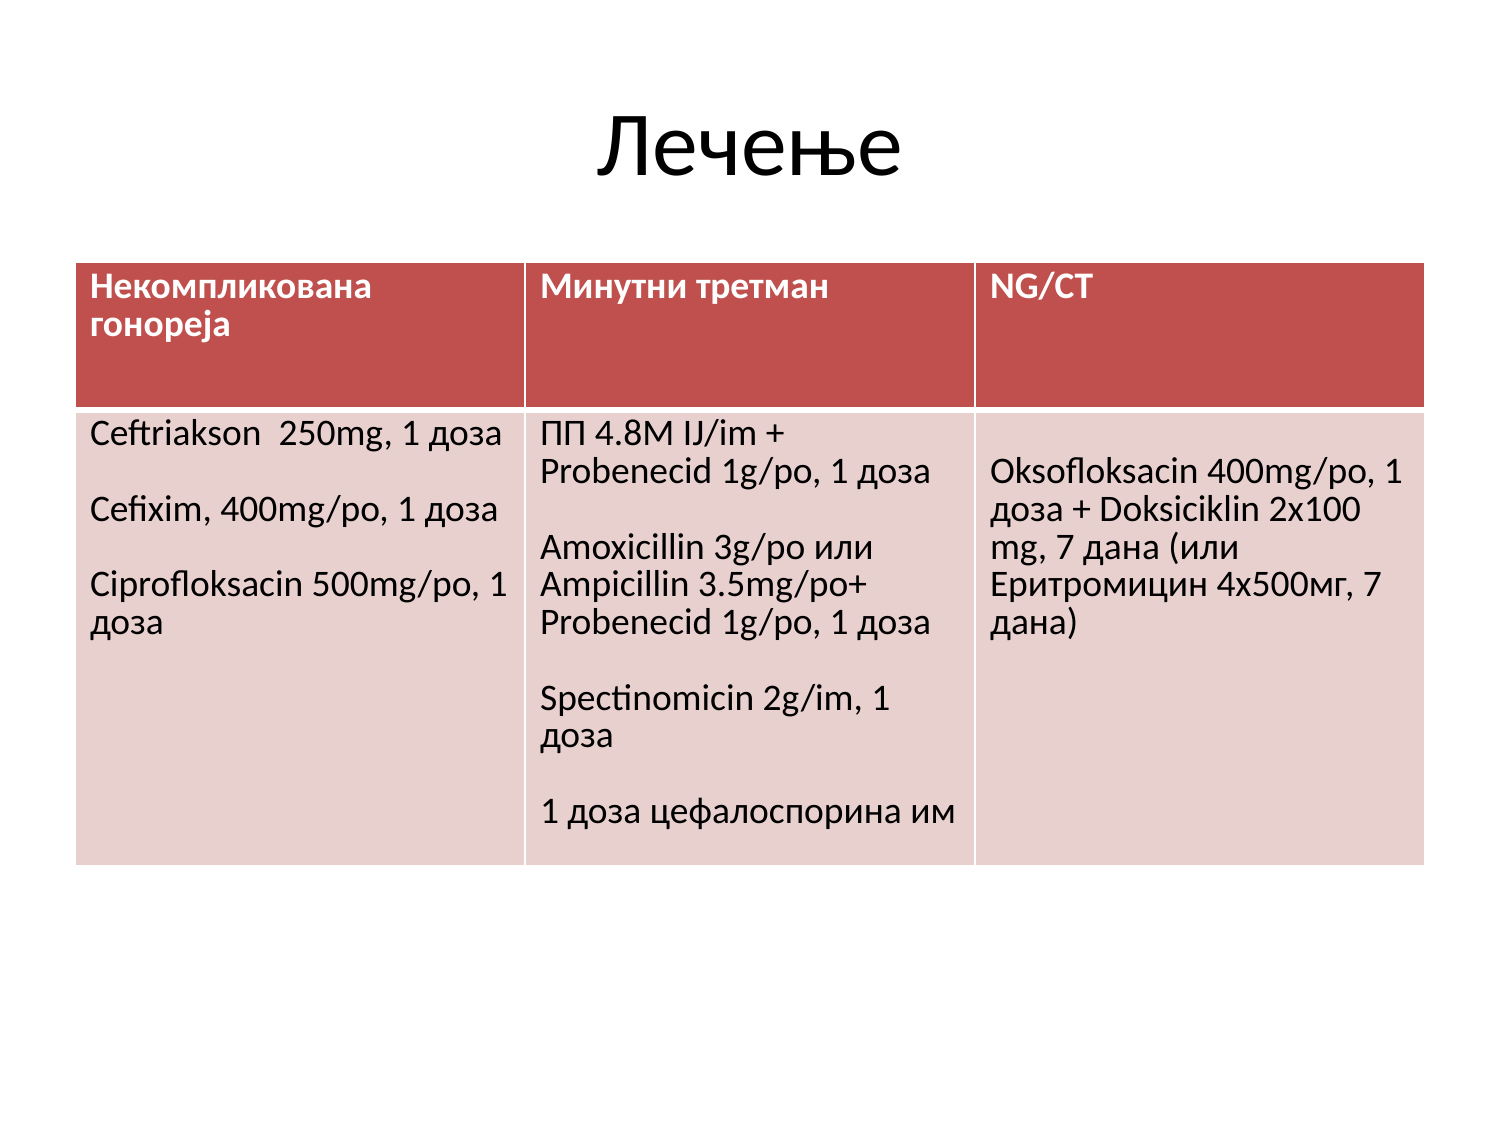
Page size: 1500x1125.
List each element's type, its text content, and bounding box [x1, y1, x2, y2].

table_header NG/CT [976, 263, 1424, 407]
title Лечење [75, 45, 1425, 233]
table_cell Oksofloksacin 400mg/po, 1 доза + Doksiciklin 2x100 mg, 7 дана (или Еритромицин 4х500мг, 7 дана) [976, 413, 1424, 865]
table_cell ПП 4.8М IJ/im + Probenecid 1g/po, 1 доза Amoxicillin 3g/po или Аmpicillin 3.5mg/po+ Probenecid 1g/po, 1 доза Spectinomicin 2g/im, 1 доза 1 доза цефалоспорина им [526, 413, 974, 865]
table_header Некомпликована гонореја [76, 263, 524, 407]
table_cell Ceftriakson 250mg, 1 доза Cefixim, 400mg/po, 1 доза Ciprofloksacin 500mg/po, 1 доза [76, 413, 524, 865]
table_header Минутни третман [526, 263, 974, 407]
